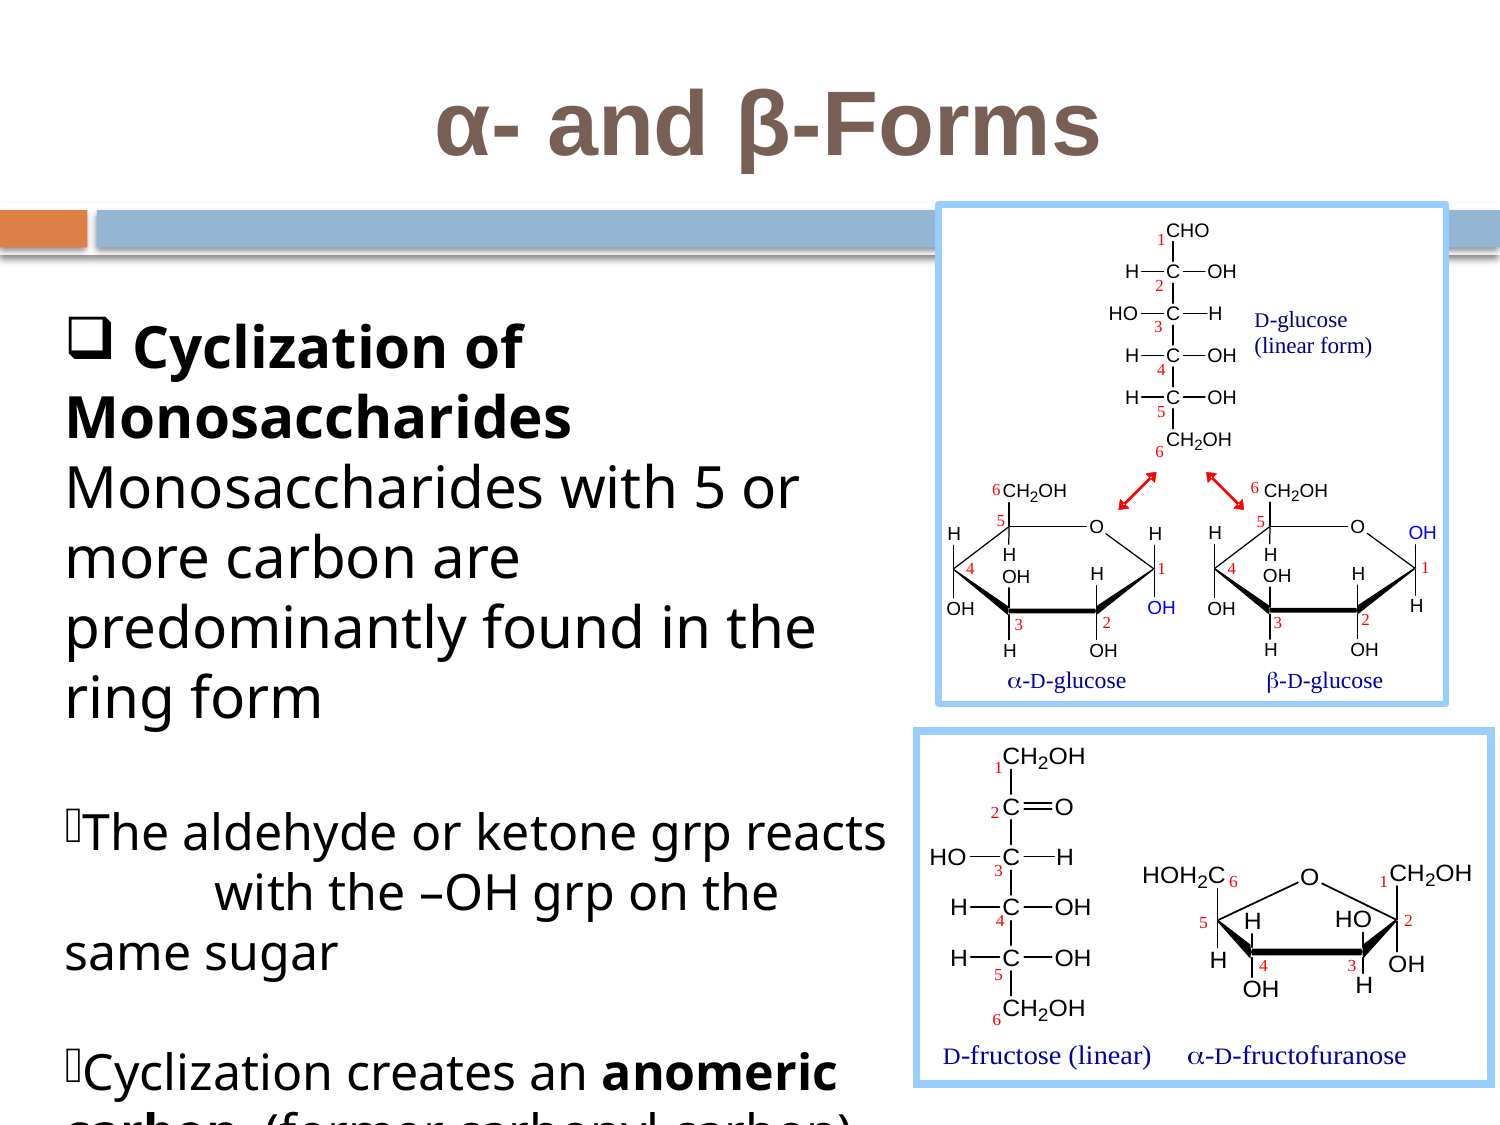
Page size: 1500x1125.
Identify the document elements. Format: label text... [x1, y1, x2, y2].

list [933, 199, 1451, 707]
text_box Cyclization of Monosaccharides Monosaccharides with 5 or more carbon are predominantly found in the ring form The aldehyde or ketone grp reacts with the –OH grp on the same sugar Cyclization creates an anomeric carbon (former carbonyl carbon) generating the α and β configurations [50, 303, 925, 1125]
title α- and β-Forms [99, 37, 1438, 200]
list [912, 725, 1496, 1088]
